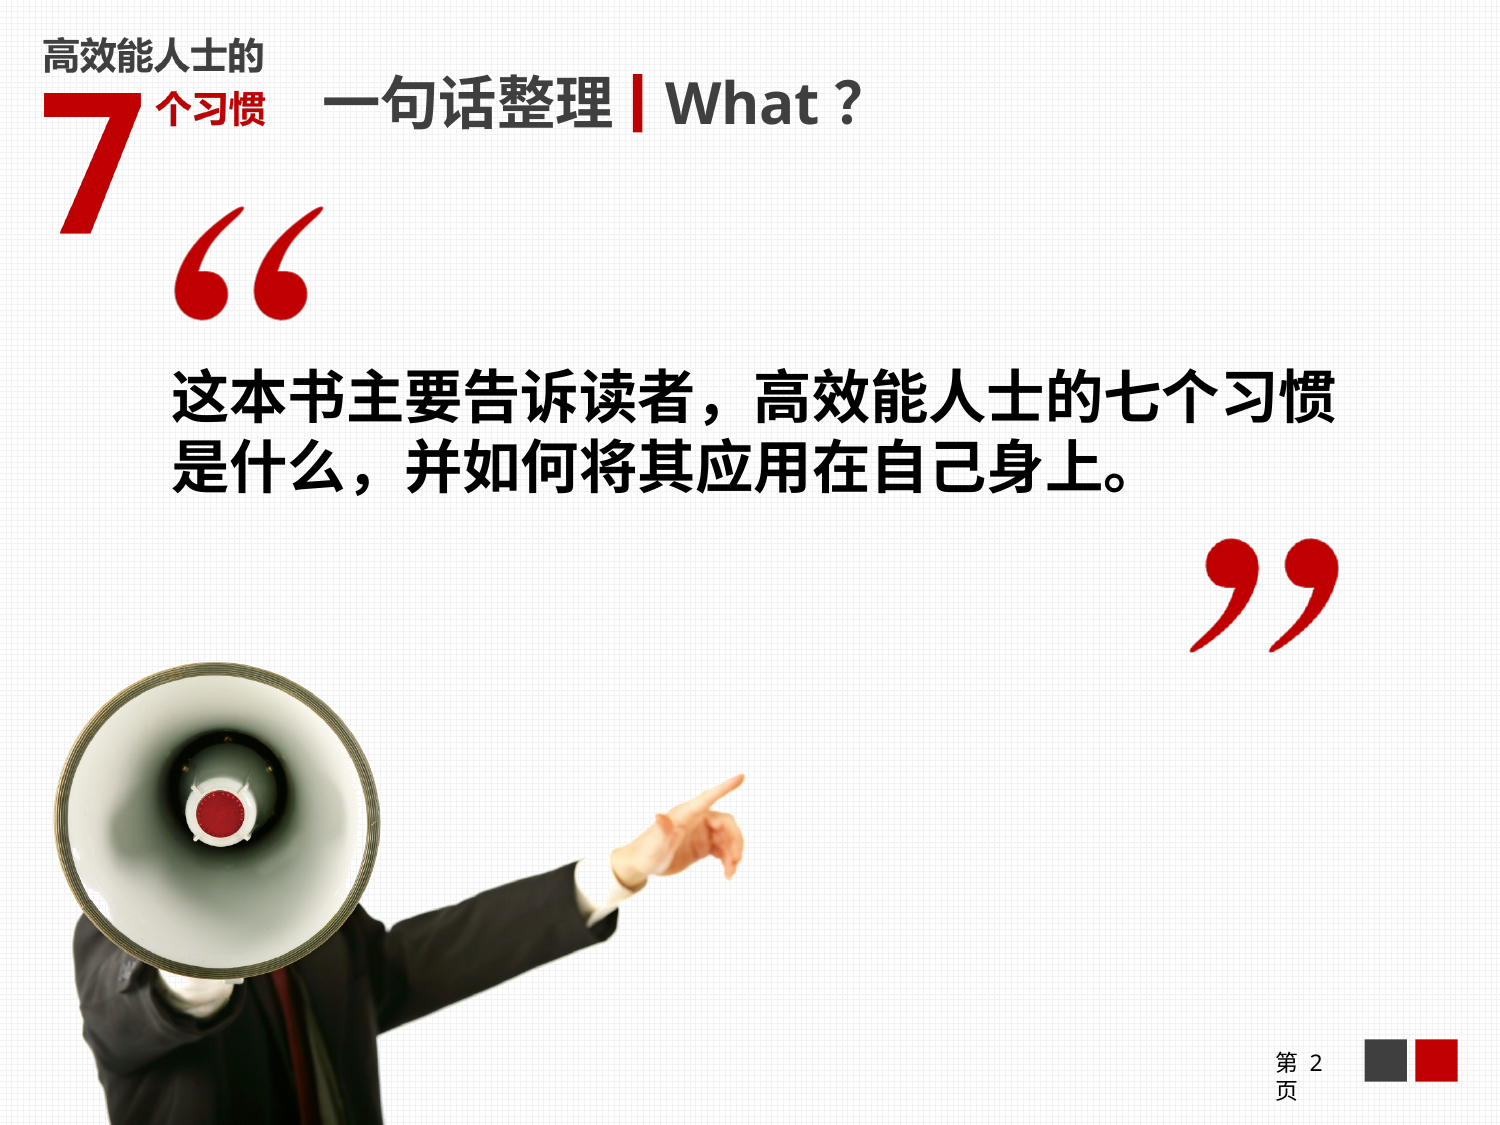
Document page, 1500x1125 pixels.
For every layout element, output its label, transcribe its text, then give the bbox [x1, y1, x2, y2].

text_box 这本书主要告诉读者，高效能人士的七个习惯是什么，并如何将其应用在自己身上。 [605, 352, 907, 509]
picture [912, 73, 1500, 864]
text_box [605, 58, 1074, 145]
text_box 第 2 页 [1260, 1041, 1365, 1085]
text_box [1364, 1039, 1407, 1082]
picture [0, 0, 811, 1125]
text_box [1415, 1039, 1458, 1082]
